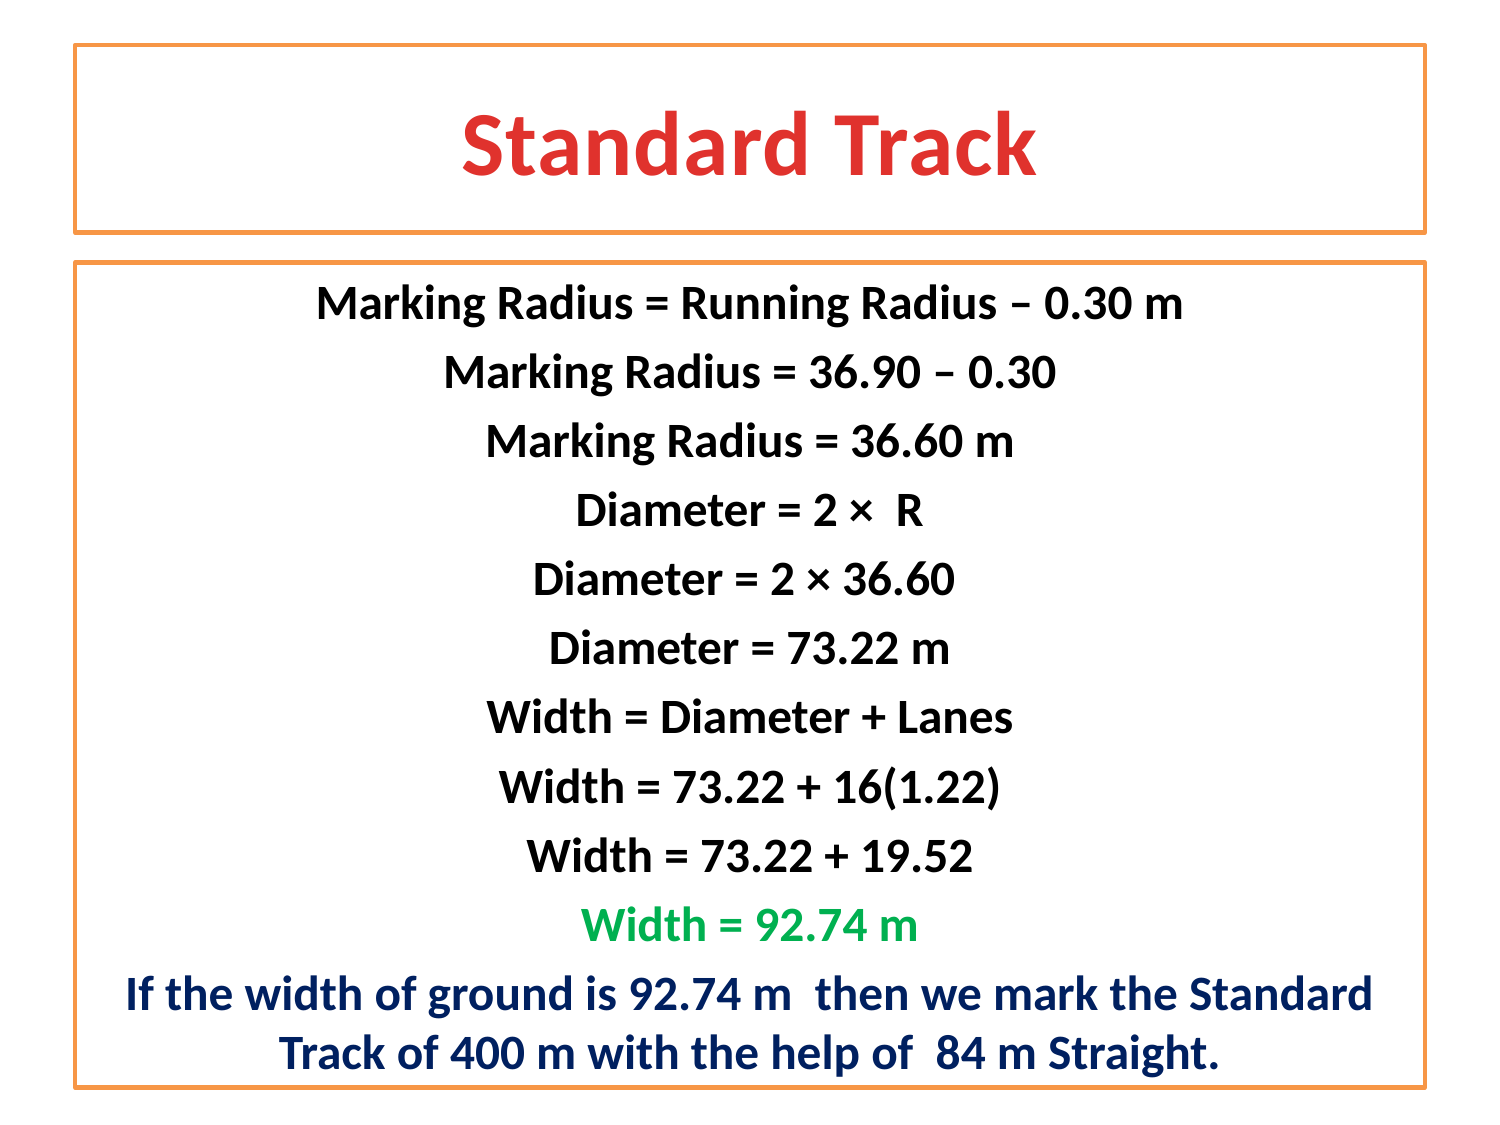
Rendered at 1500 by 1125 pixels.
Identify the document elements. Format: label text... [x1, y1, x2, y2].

title Standard Track [73, 43, 1427, 235]
list Marking Radius = Running Radius – 0.30 m Marking Radius = 36.90 – 0.30 Marking Radius = 36.60 m Diameter = 2 × R Diameter = 2 × 36.60 Diameter = 73.22 m Width = Diameter + Lanes Width = 73.22 + 16(1.22) Width = 73.22 + 19.52 Width = 92.74 m If the width of ground is 92.74 m then we mark the Standard Track of 400 m with the help of 84 m Straight. [73, 260, 1427, 1090]
